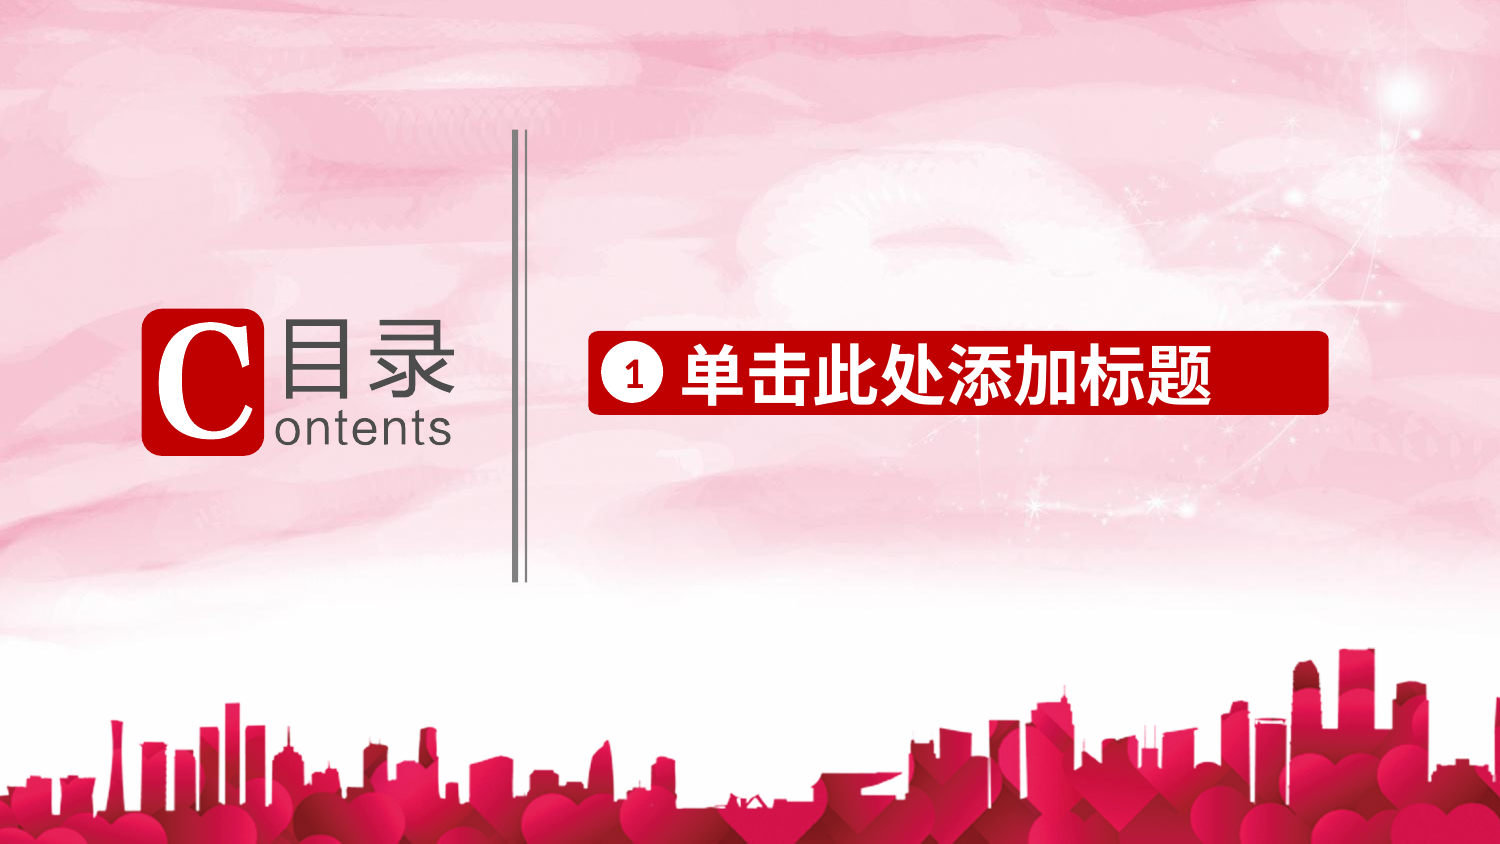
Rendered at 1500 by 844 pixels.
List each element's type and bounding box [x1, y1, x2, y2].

text_box [601, 337, 664, 406]
picture [0, 0, 1500, 844]
